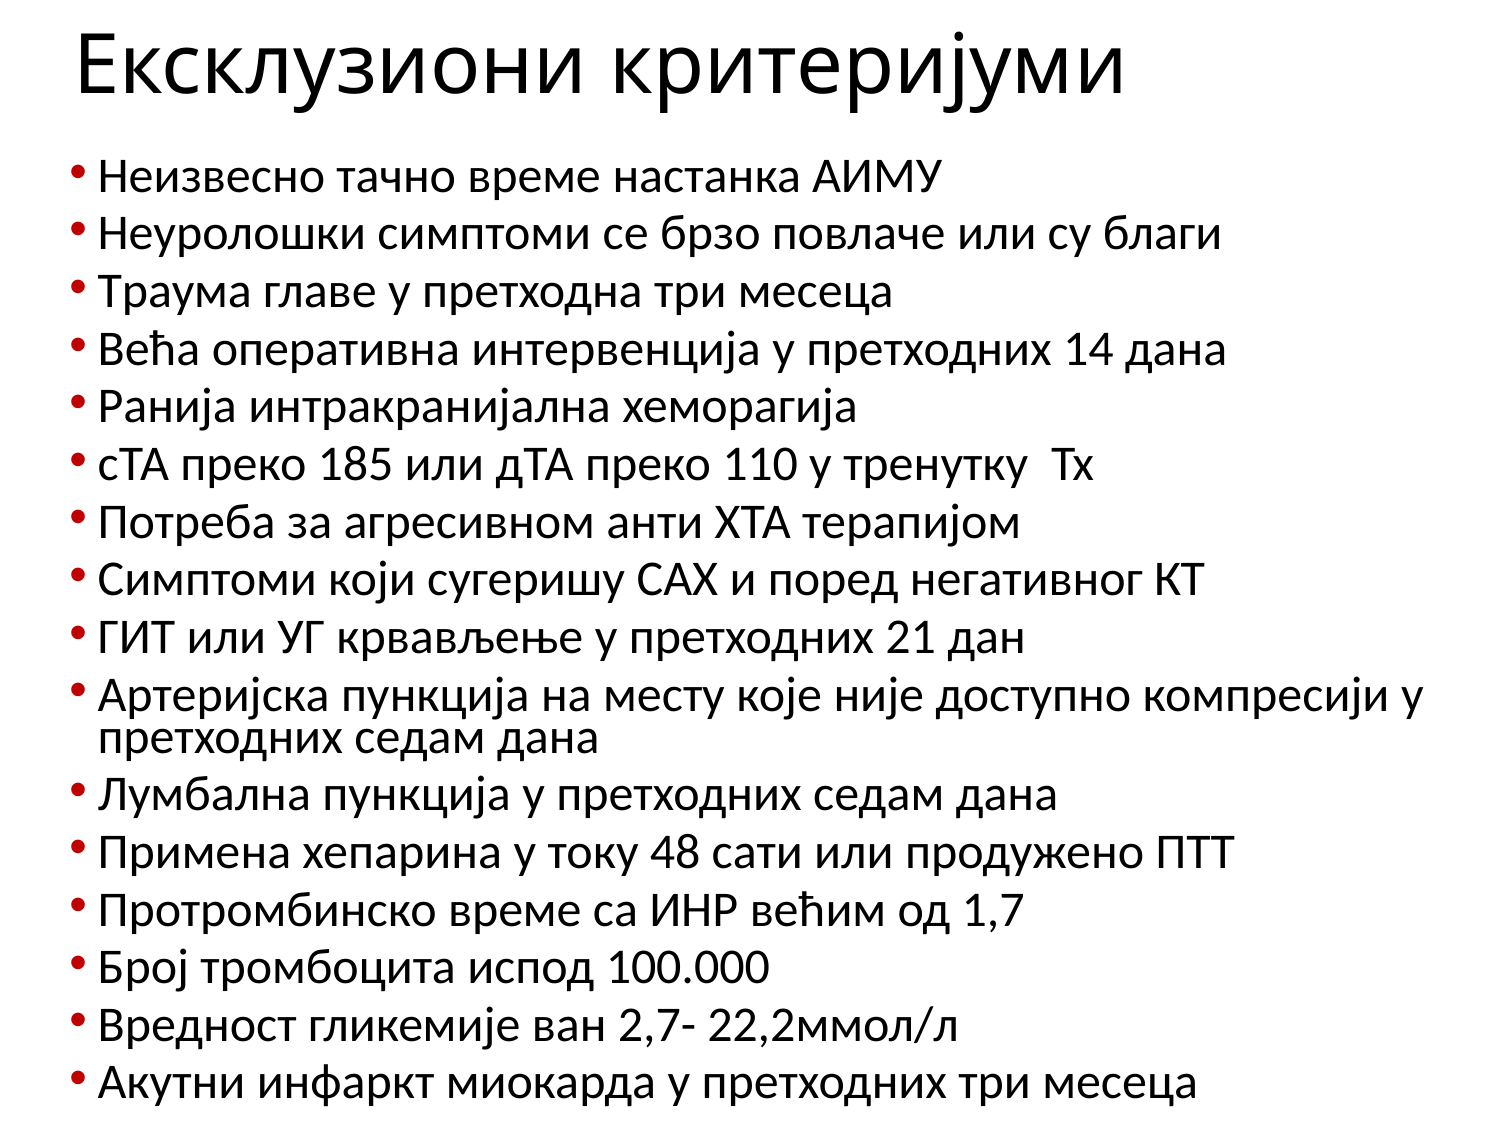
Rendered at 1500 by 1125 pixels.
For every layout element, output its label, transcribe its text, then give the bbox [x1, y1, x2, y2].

title Ексклузиони критеријуми [58, 31, 1335, 102]
list Неизвесно тачно време настанка АИМУ Неуролошки симптоми се брзо повлаче или су благи Траума главе у претходна три месеца Већа оперативна интервенција у претходних 14 дана Ранија интракранијална хеморагија сТА преко 185 или дТА преко 110 у тренутку Тх Потреба за агресивном анти ХТА терапијом Симптоми који сугеришу САХ и поред негативног КТ ГИТ или УГ крвављење у претходних 21 дан Артеријска пункција на месту које није доступно компресији у претходних седам дана Лумбална пункција у претходних седам дана Примена хепарина у току 48 сати или продужено ПТТ Протромбинско време са ИНР већим од 1,7 Број тромбоцита испод 100.000 Вредност гликемије ван 2,7- 22,2ммол/л Акутни инфаркт миокарда у претходних три месеца [54, 151, 1449, 925]
